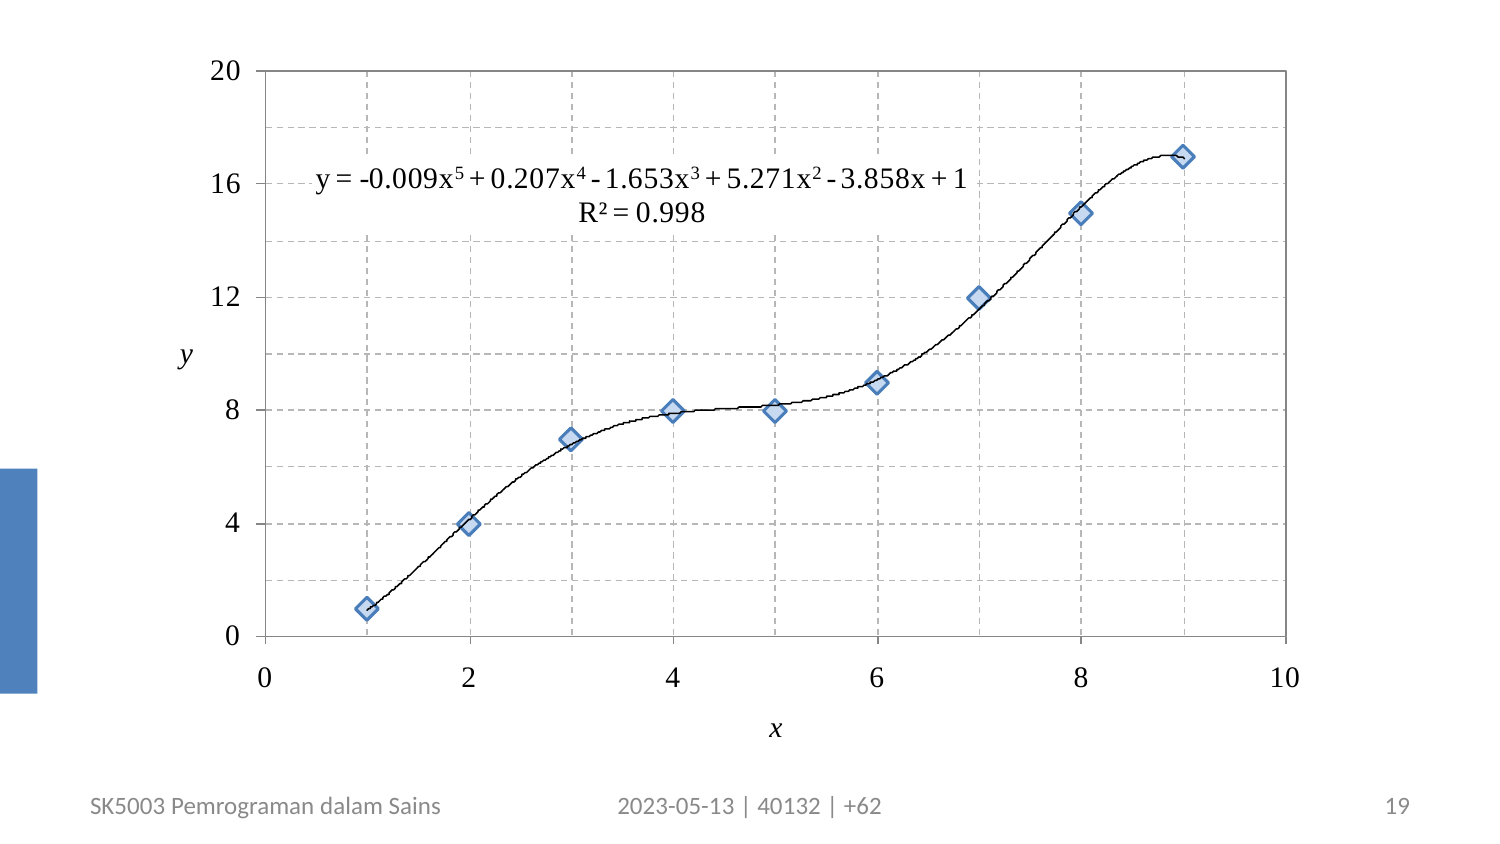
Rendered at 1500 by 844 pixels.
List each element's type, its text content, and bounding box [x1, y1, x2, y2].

slide_number SK5003 Pemrograman dalam Sains [75, 782, 463, 827]
slide_number 19 [1074, 782, 1425, 827]
footer 2023-05-13 | 40132 | +62 [512, 782, 988, 827]
picture [153, 34, 1347, 752]
